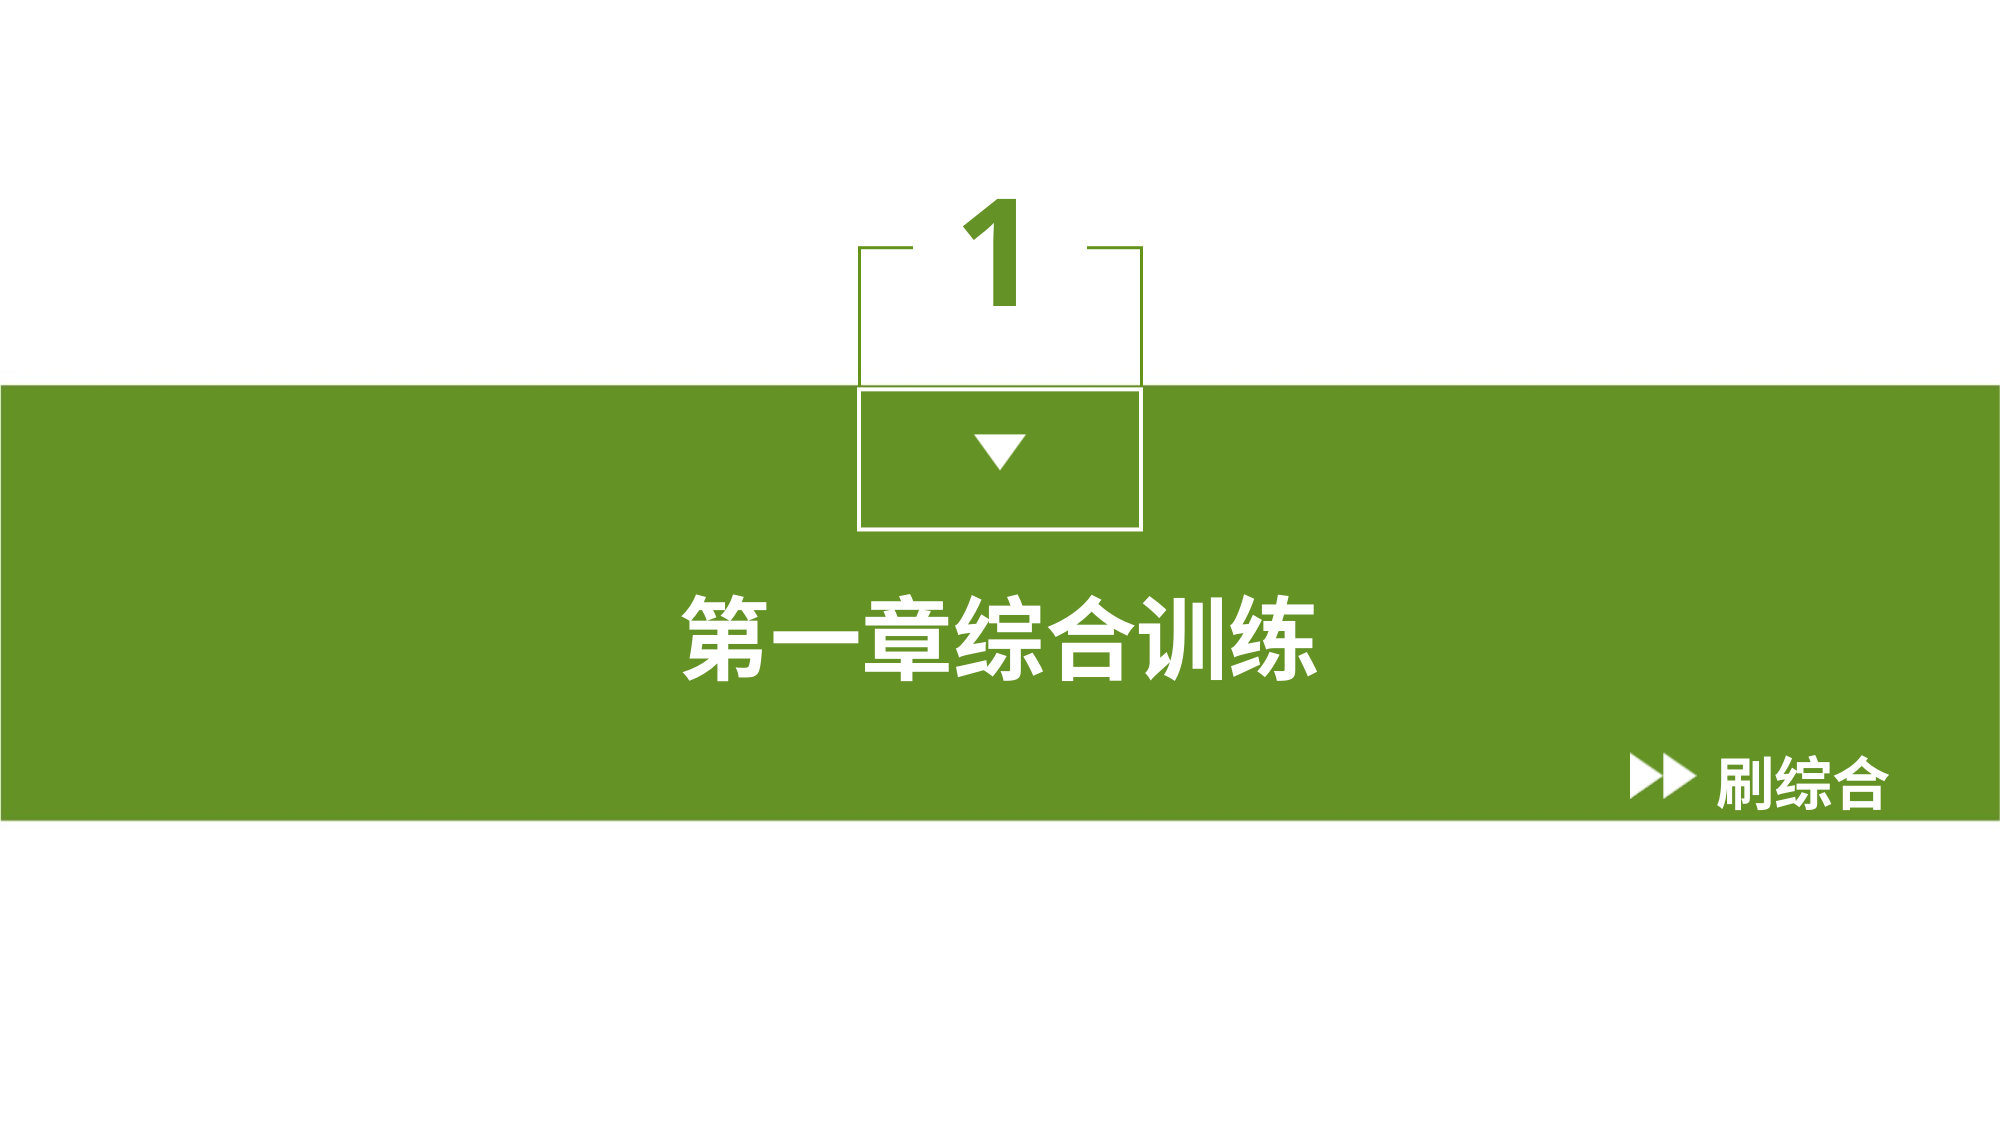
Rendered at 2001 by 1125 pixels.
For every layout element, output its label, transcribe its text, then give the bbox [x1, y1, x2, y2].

text_box 1 [865, 148, 1130, 345]
picture [0, 699, 2000, 1125]
text_box 第一章综合训练 [0, 572, 2000, 699]
text_box 刷综合 [1715, 718, 1997, 812]
picture [0, 0, 2000, 572]
